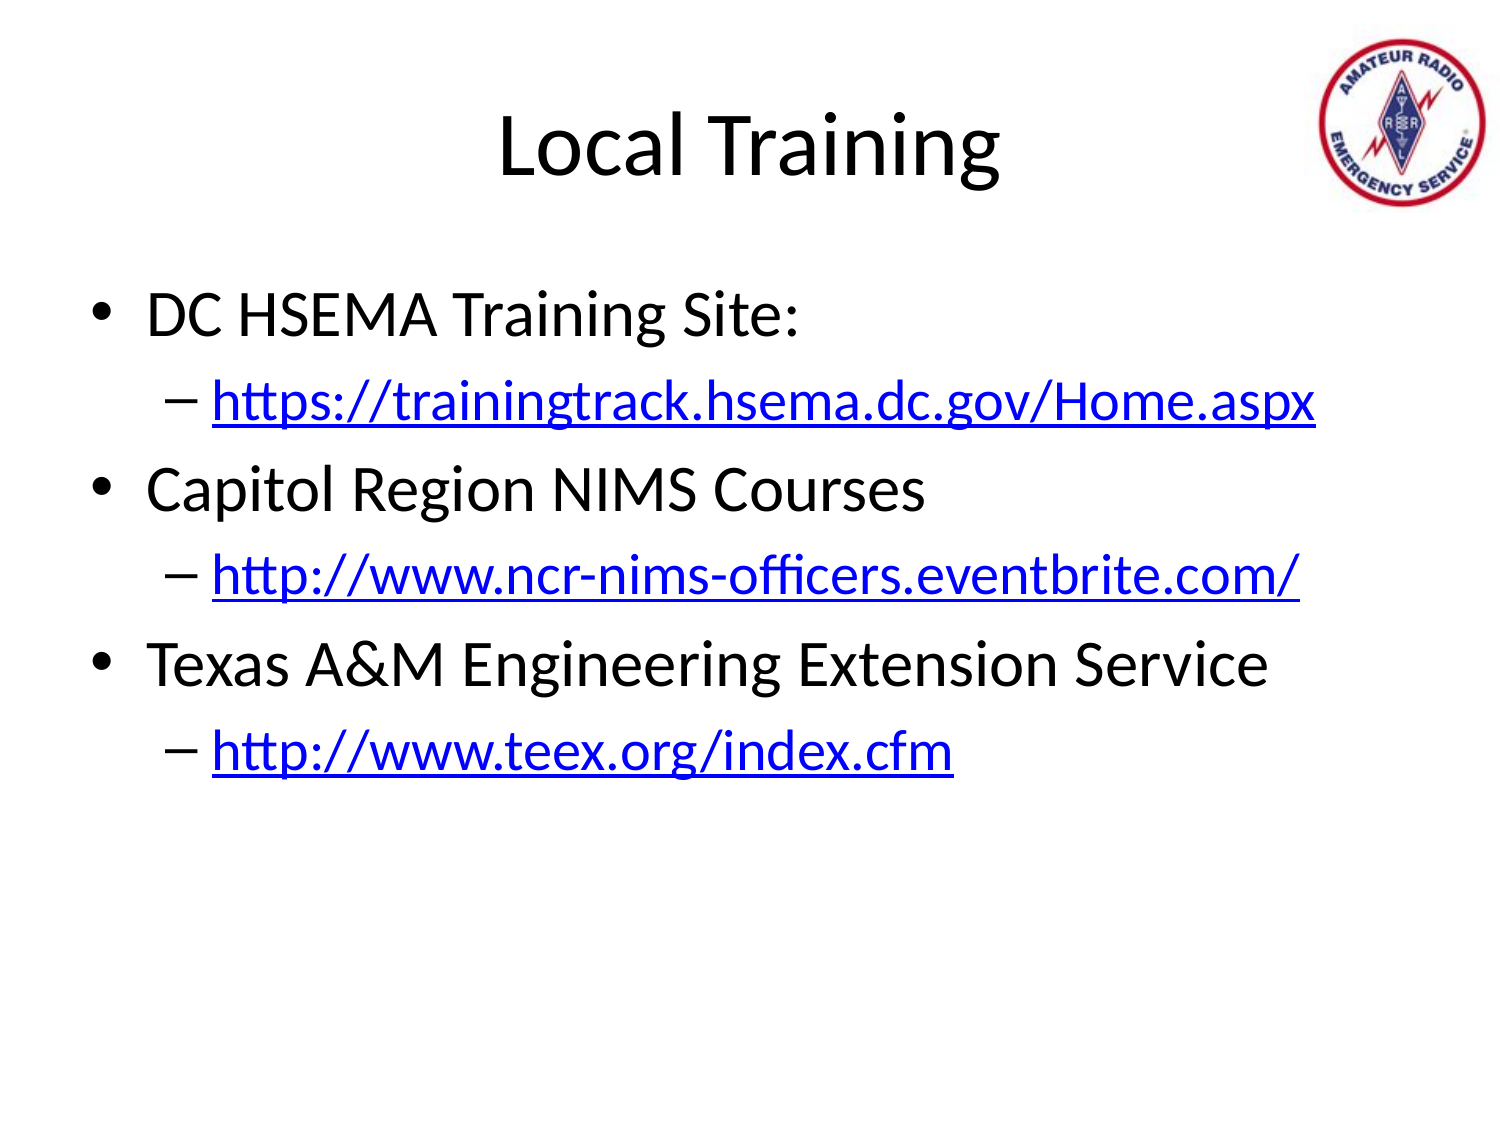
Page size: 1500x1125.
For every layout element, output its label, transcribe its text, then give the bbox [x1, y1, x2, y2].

title Local Training [75, 45, 1425, 233]
picture [1304, 24, 1500, 213]
list DC HSEMA Training Site: https://trainingtrack.hsema.dc.gov/Home.aspx Capitol Region NIMS Courses http://www.ncr-nims-officers.eventbrite.com/ Texas A&M Engineering Extension Service http://www.teex.org/index.cfm [75, 262, 1425, 1005]
